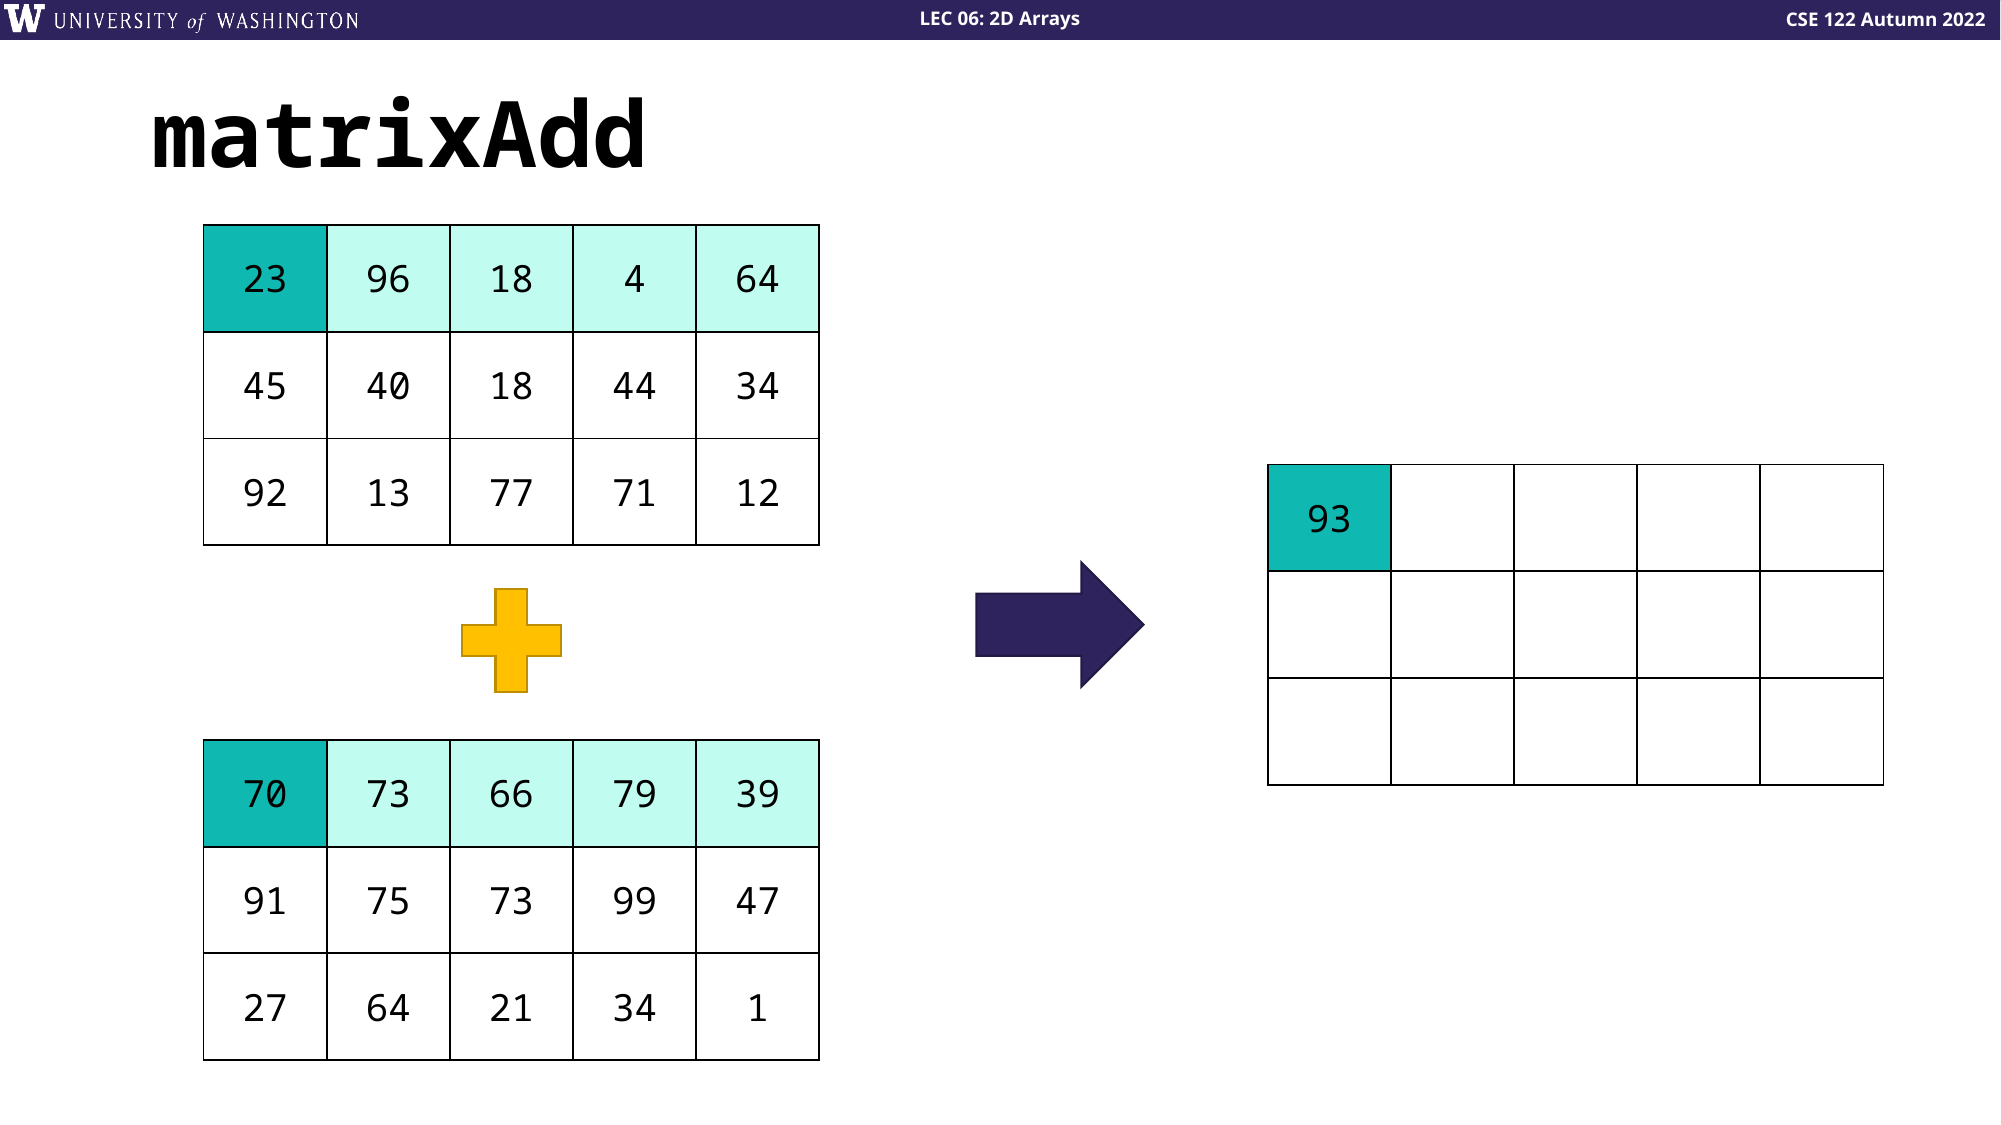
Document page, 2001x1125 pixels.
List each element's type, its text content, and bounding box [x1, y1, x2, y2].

table_cell 73 [451, 848, 572, 952]
table_cell 1 [697, 954, 818, 1059]
table_header 39 [697, 741, 818, 846]
table_header [1392, 465, 1513, 570]
table_cell 40 [328, 333, 449, 438]
table_cell 64 [328, 954, 449, 1059]
table_cell 34 [574, 954, 695, 1059]
table_cell [1392, 572, 1513, 677]
table_header 18 [451, 226, 572, 331]
table_cell 34 [697, 333, 818, 438]
table_cell 18 [451, 333, 572, 438]
text_box [975, 560, 1145, 690]
table_cell [1638, 679, 1759, 784]
table_header 96 [328, 226, 449, 331]
table_cell 13 [328, 439, 449, 544]
text_box [461, 588, 562, 693]
table_header 64 [697, 226, 818, 331]
table_cell [1269, 572, 1390, 677]
table_cell 47 [697, 848, 818, 952]
table_cell 77 [451, 439, 572, 544]
table_header 70 [204, 741, 326, 846]
table_cell [1761, 572, 1883, 677]
table_header 4 [574, 226, 695, 331]
table_cell [1761, 679, 1883, 784]
table_cell 71 [574, 439, 695, 544]
table_cell 99 [574, 848, 695, 952]
table_cell 27 [204, 954, 326, 1059]
title matrixAdd [137, 74, 1863, 200]
table_cell 92 [204, 439, 326, 544]
table_header [1761, 465, 1883, 570]
table_header [1515, 465, 1636, 570]
table_cell [1638, 572, 1759, 677]
table_header 23 [204, 226, 326, 331]
picture [4, 4, 358, 33]
table_header 73 [328, 741, 449, 846]
table_cell 91 [204, 848, 326, 952]
table_cell 45 [204, 333, 326, 438]
table_header 66 [451, 741, 572, 846]
table_header 93 [1269, 465, 1390, 570]
table_cell 75 [328, 848, 449, 952]
table_cell [1269, 679, 1390, 784]
table_cell 21 [451, 954, 572, 1059]
table_cell 12 [697, 439, 818, 544]
table_cell [1392, 679, 1513, 784]
table_cell [1515, 679, 1636, 784]
table_cell [1515, 572, 1636, 677]
table_cell 44 [574, 333, 695, 438]
table_header [1638, 465, 1759, 570]
table_header 79 [574, 741, 695, 846]
